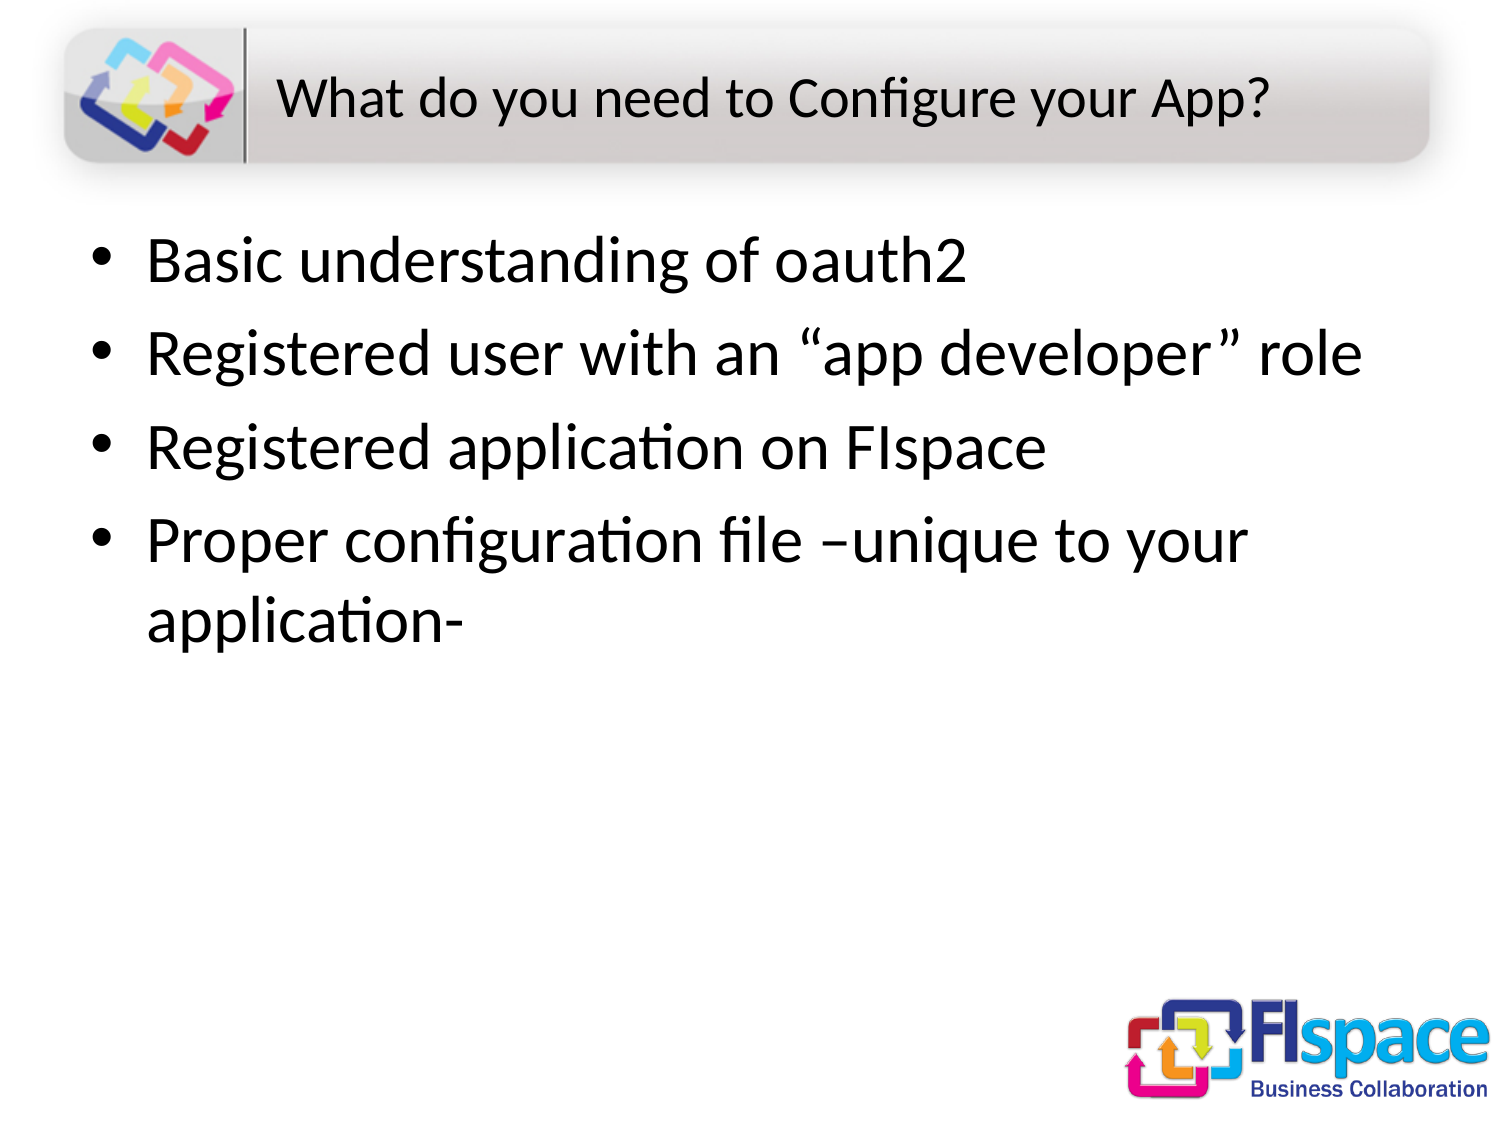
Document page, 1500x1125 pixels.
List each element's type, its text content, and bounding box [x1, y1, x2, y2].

title What do you need to Configure your App? [261, 39, 1401, 149]
picture [0, 0, 1500, 253]
picture [1118, 993, 1496, 1101]
list Basic understanding of oauth2 Registered user with an “app developer” role Registered application on FIspace Proper configuration file –unique to your application- [75, 208, 1425, 988]
